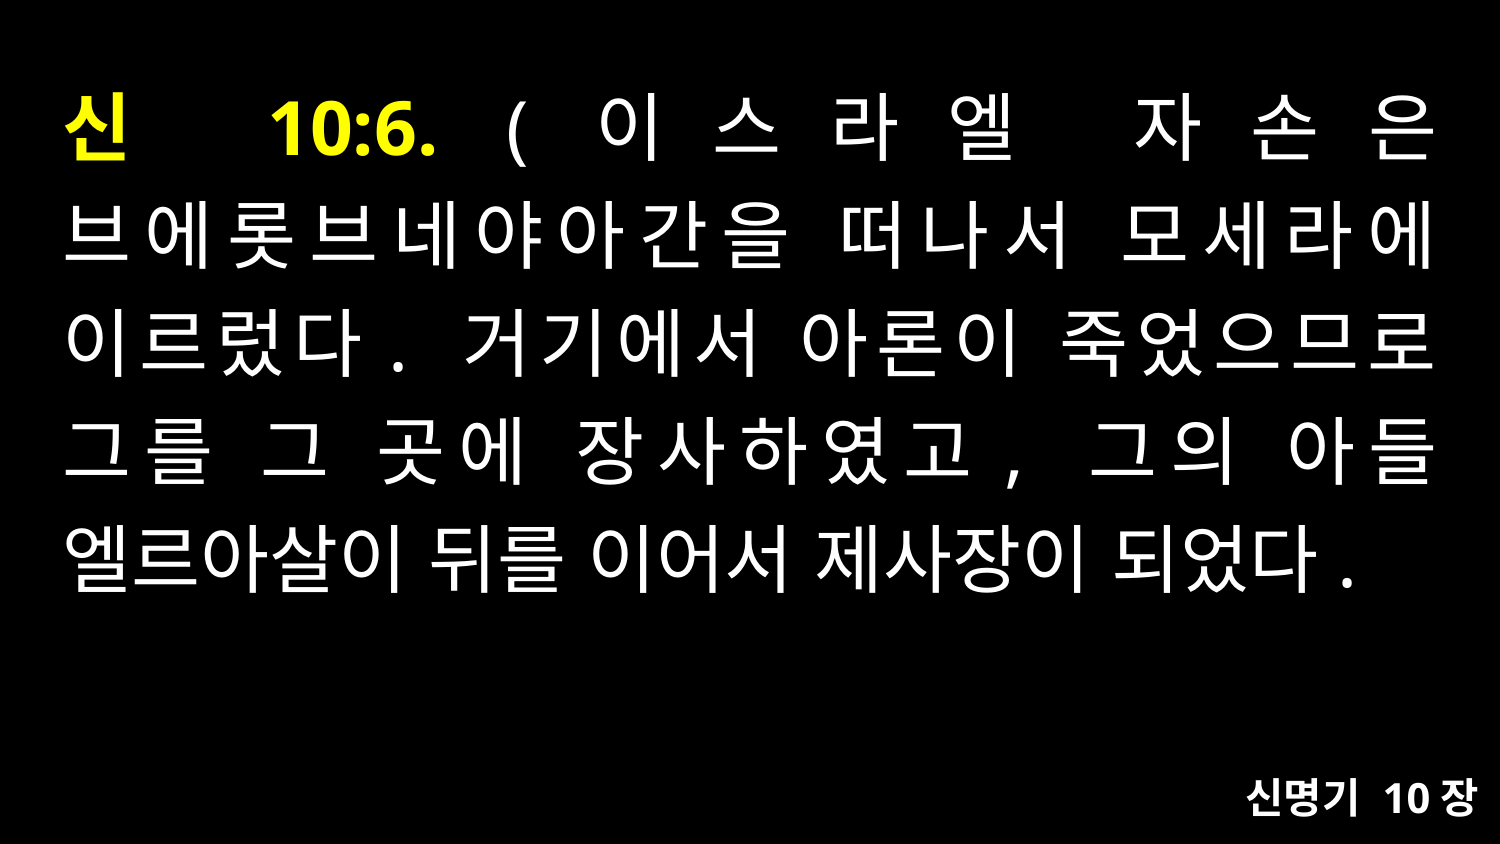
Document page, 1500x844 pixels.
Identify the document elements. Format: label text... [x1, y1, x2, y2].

title 신 10:6. (이스라엘 자손은 브에롯브네야아간을 떠나서 모세라에 이르렀다. 거기에서 아론이 죽었으므로 그를 그 곳에 장사하였고, 그의 아들 엘르아살이 뒤를 이어서 제사장이 되었다. [0, 0, 1500, 844]
subtitle 신명기 10장 [916, 770, 1500, 844]
